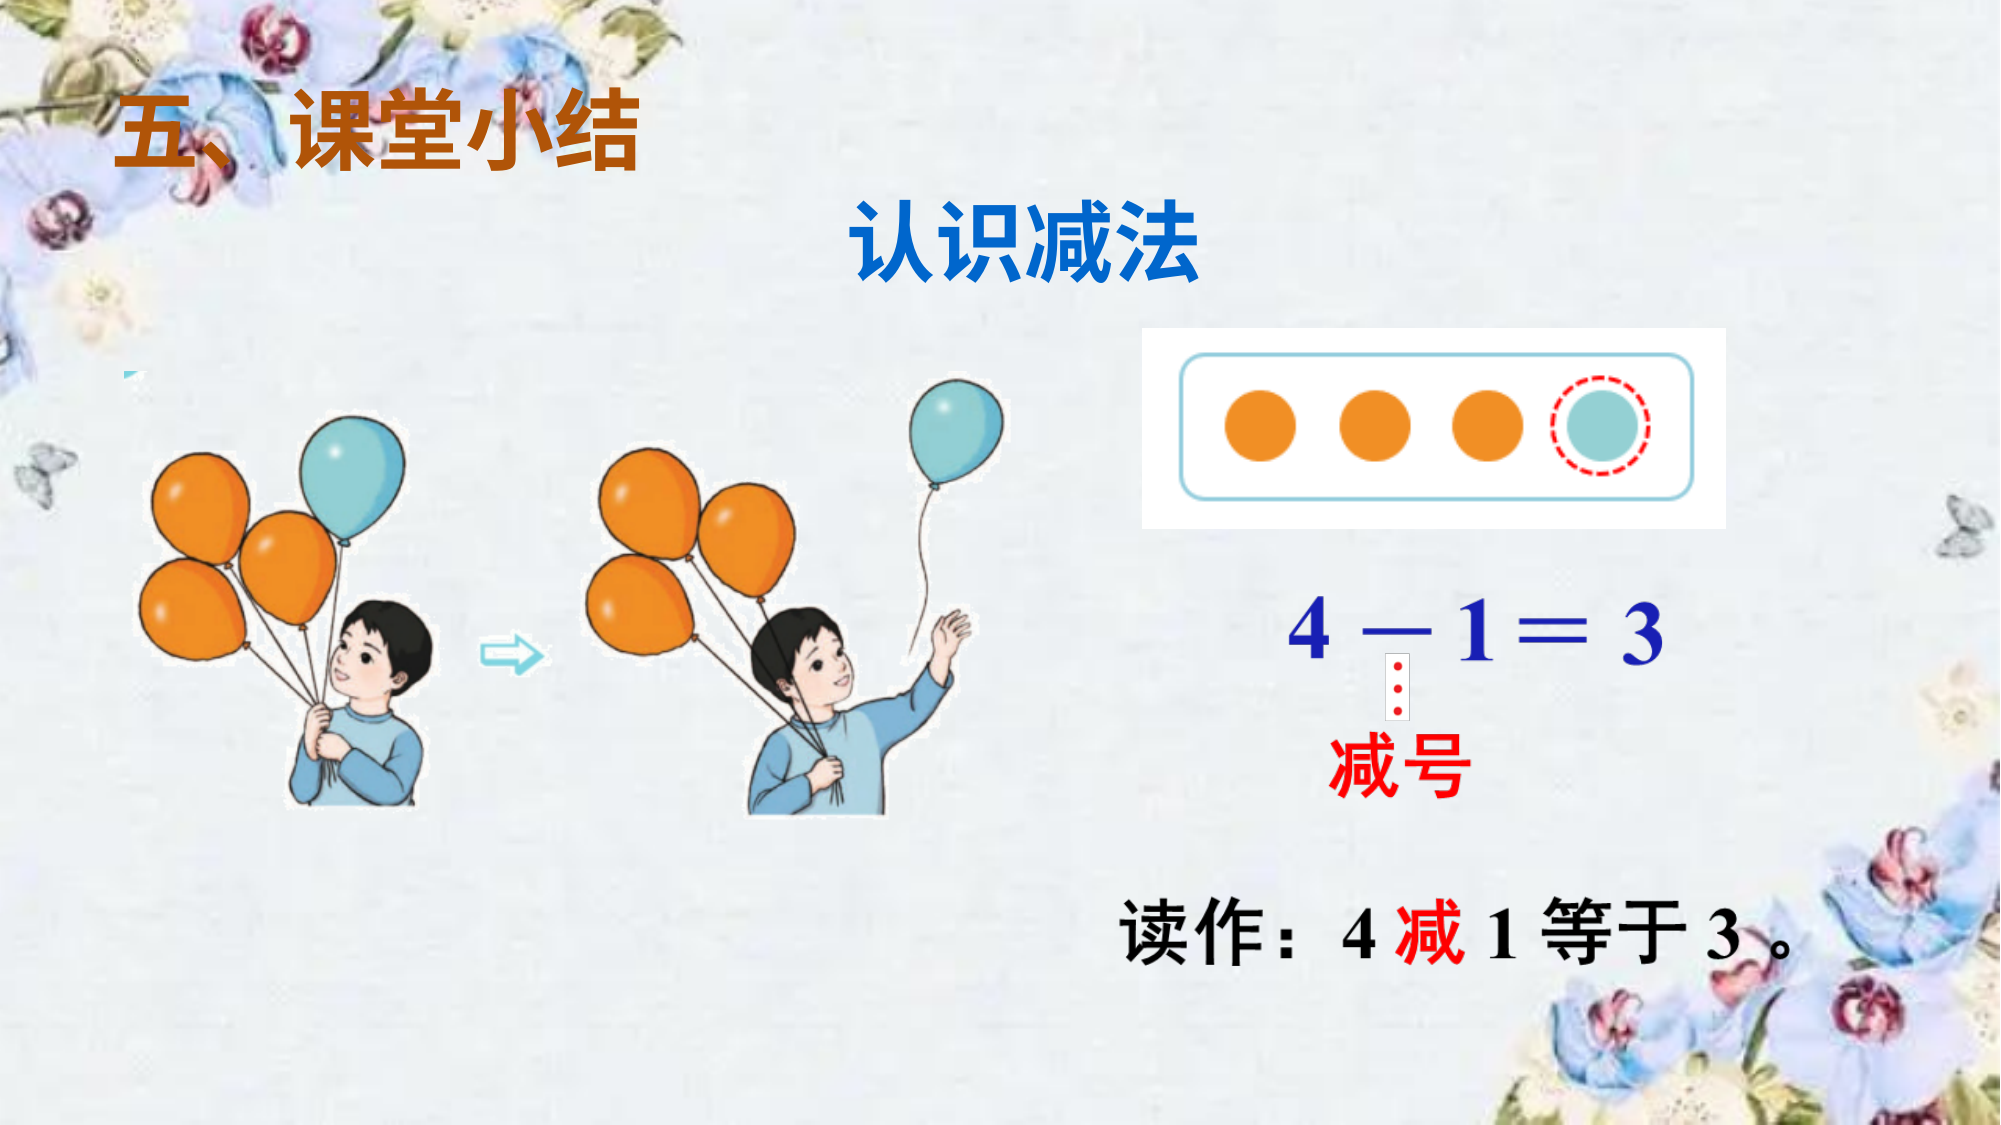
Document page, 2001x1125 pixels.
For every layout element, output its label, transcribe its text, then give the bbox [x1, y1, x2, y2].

picture [0, 0, 2000, 1125]
text_box 五、课堂小结 [95, 67, 702, 190]
text_box 认识减法 [831, 179, 1314, 301]
